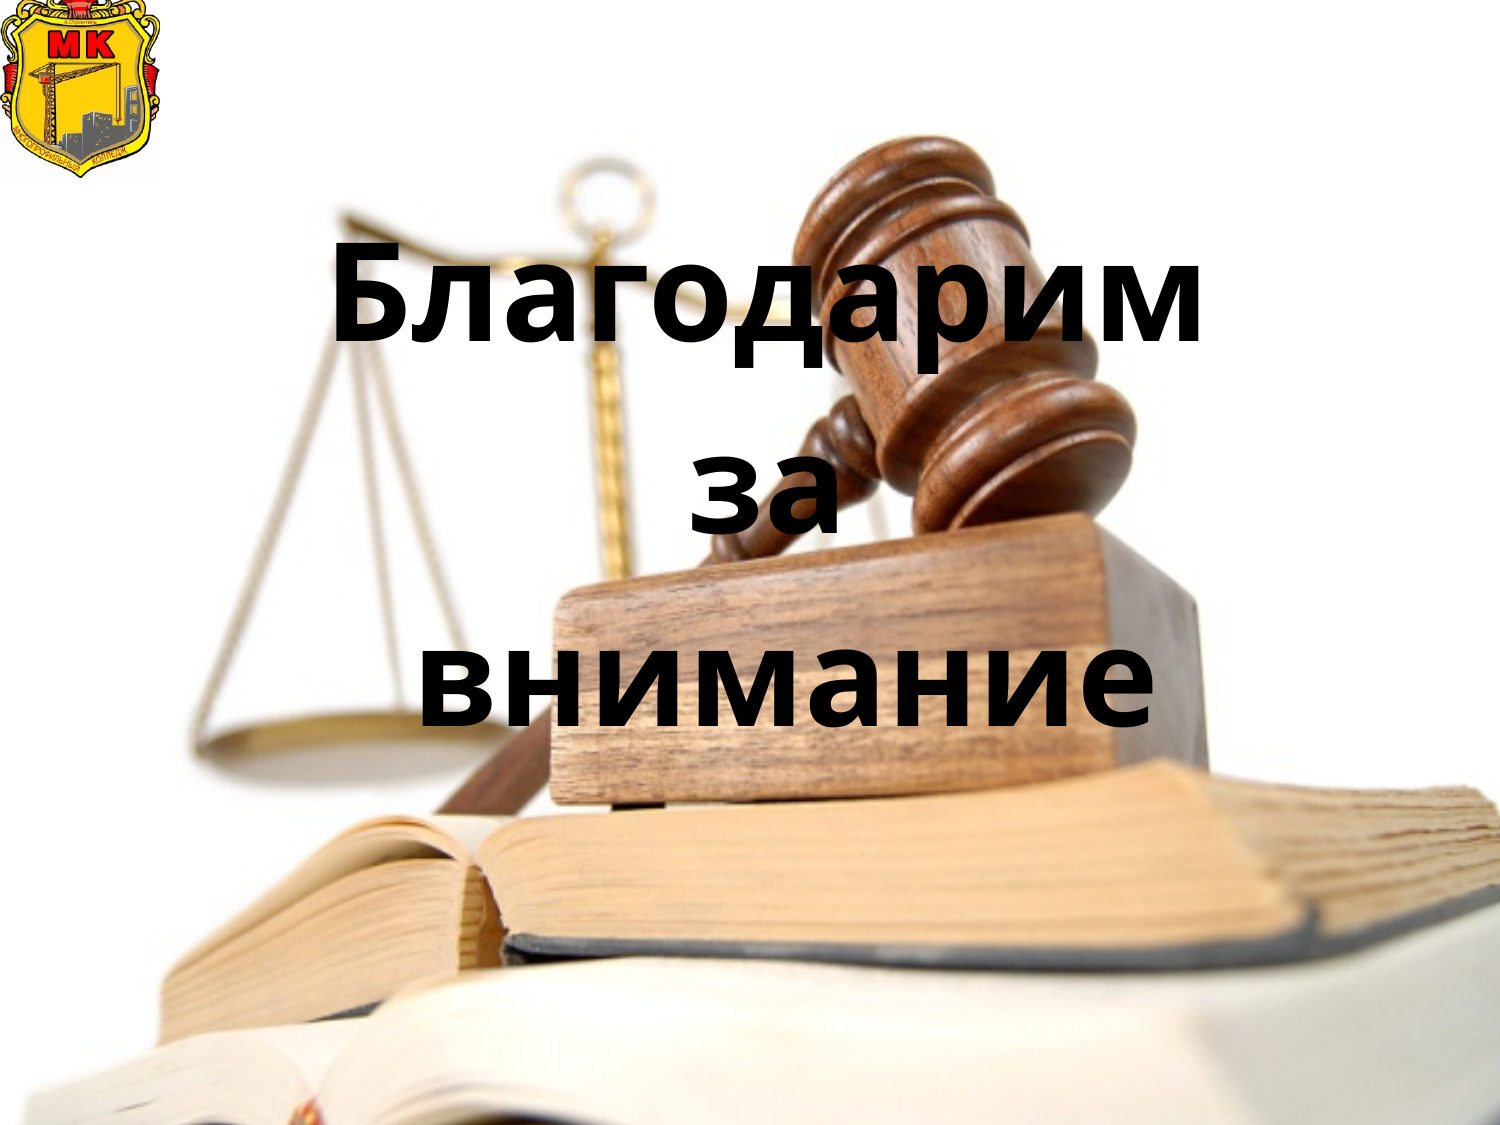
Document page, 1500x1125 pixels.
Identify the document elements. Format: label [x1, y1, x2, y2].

picture [0, 0, 160, 178]
list [0, 0, 1500, 1125]
